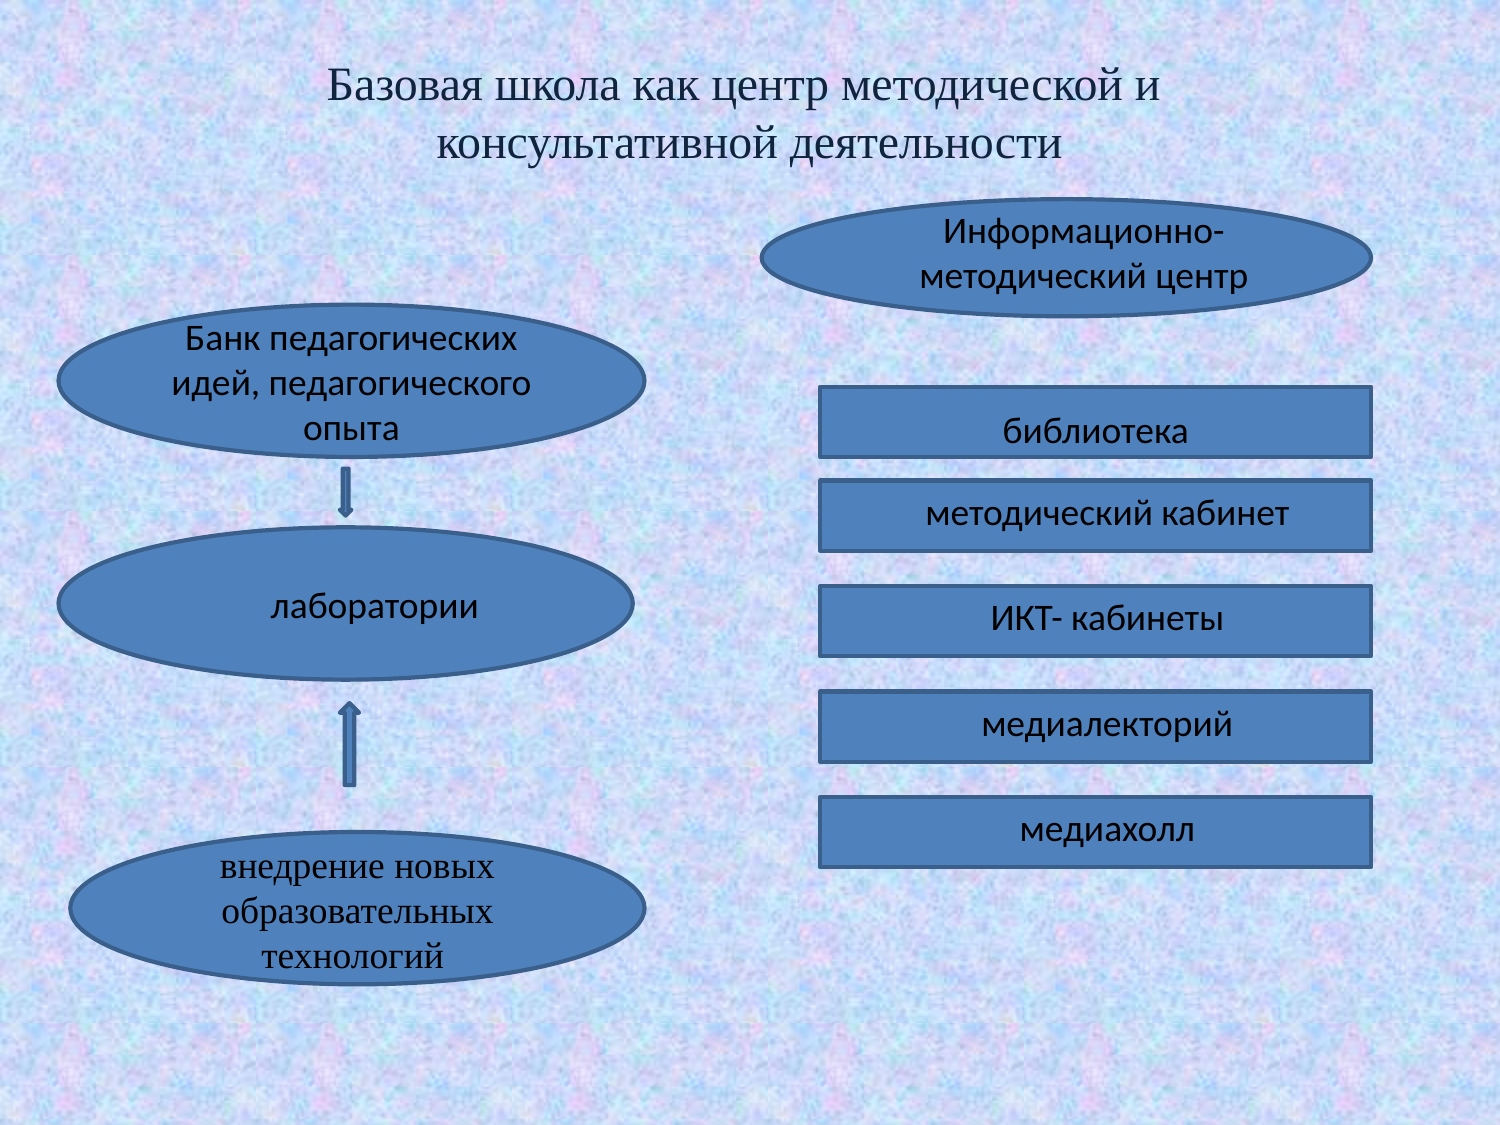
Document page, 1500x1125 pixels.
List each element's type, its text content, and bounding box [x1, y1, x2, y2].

text_box [818, 795, 1373, 869]
text_box медиалекторий [855, 691, 1360, 752]
text_box [337, 701, 361, 788]
text_box [818, 584, 1373, 658]
text_box [56, 525, 635, 682]
text_box [1313, 221, 1374, 295]
text_box [818, 689, 1373, 764]
text_box Информационно-методический центр [855, 199, 1313, 304]
title Базовая школа как центр методической и консультативной деятельности [75, 45, 1425, 176]
picture [0, 0, 1500, 1125]
text_box ИКТ- кабинеты [855, 585, 1360, 646]
text_box Банк педагогических идей, педагогического опыта [56, 302, 647, 460]
text_box лаборатории [140, 574, 610, 634]
text_box библиотека [843, 398, 1348, 459]
text_box [818, 385, 1373, 459]
text_box внедрение новых образовательных технологий [68, 829, 647, 987]
text_box [337, 466, 354, 518]
text_box [759, 213, 855, 303]
text_box [818, 478, 1373, 553]
text_box медиахолл [855, 796, 1360, 857]
text_box [866, 304, 1267, 319]
text_box методический кабинет [855, 480, 1360, 541]
